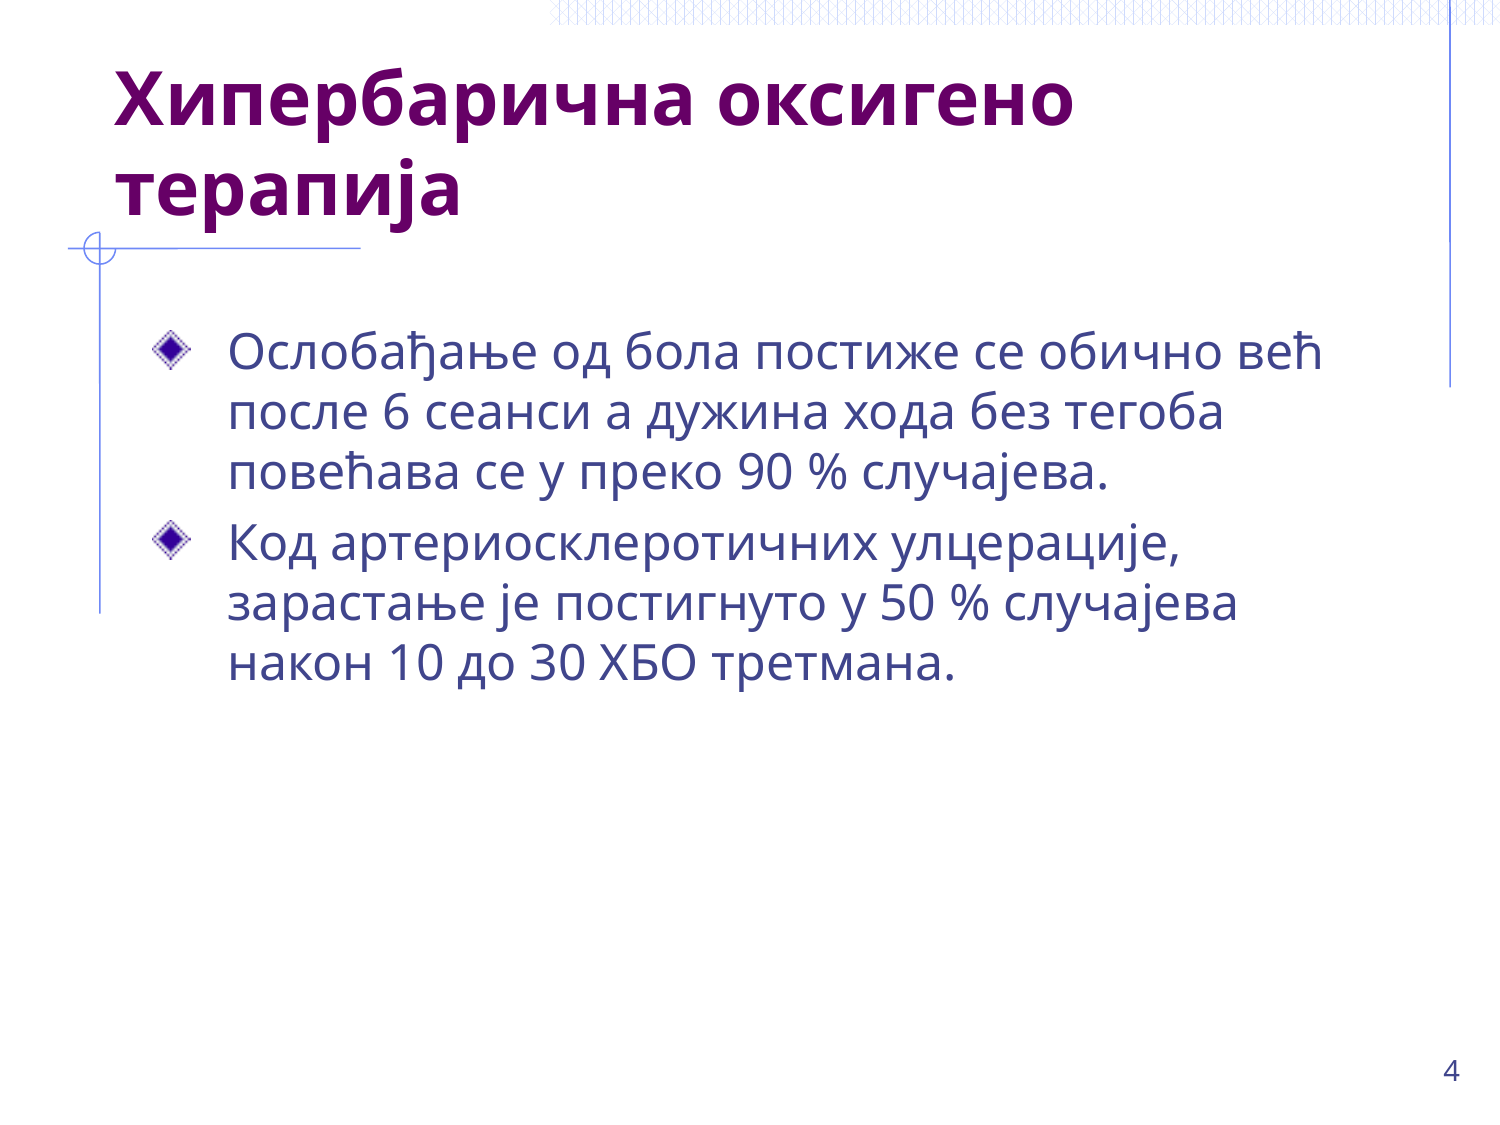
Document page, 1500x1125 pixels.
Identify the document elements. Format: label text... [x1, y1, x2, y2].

slide_number 4 [1162, 1025, 1475, 1100]
list Ослобађање од бола постиже се обично већ после 6 сеанси а дужина хода без тегоба повећава се у преко 90 % случајева. Код артериосклеротичних улцерације, зарастање је постигнуто у 50 % случајева након 10 до 30 ХБО третмана. [137, 312, 1413, 988]
picture [152, 520, 191, 560]
picture [152, 330, 191, 370]
title Хипербарична оксигено терапија [99, 49, 1376, 238]
